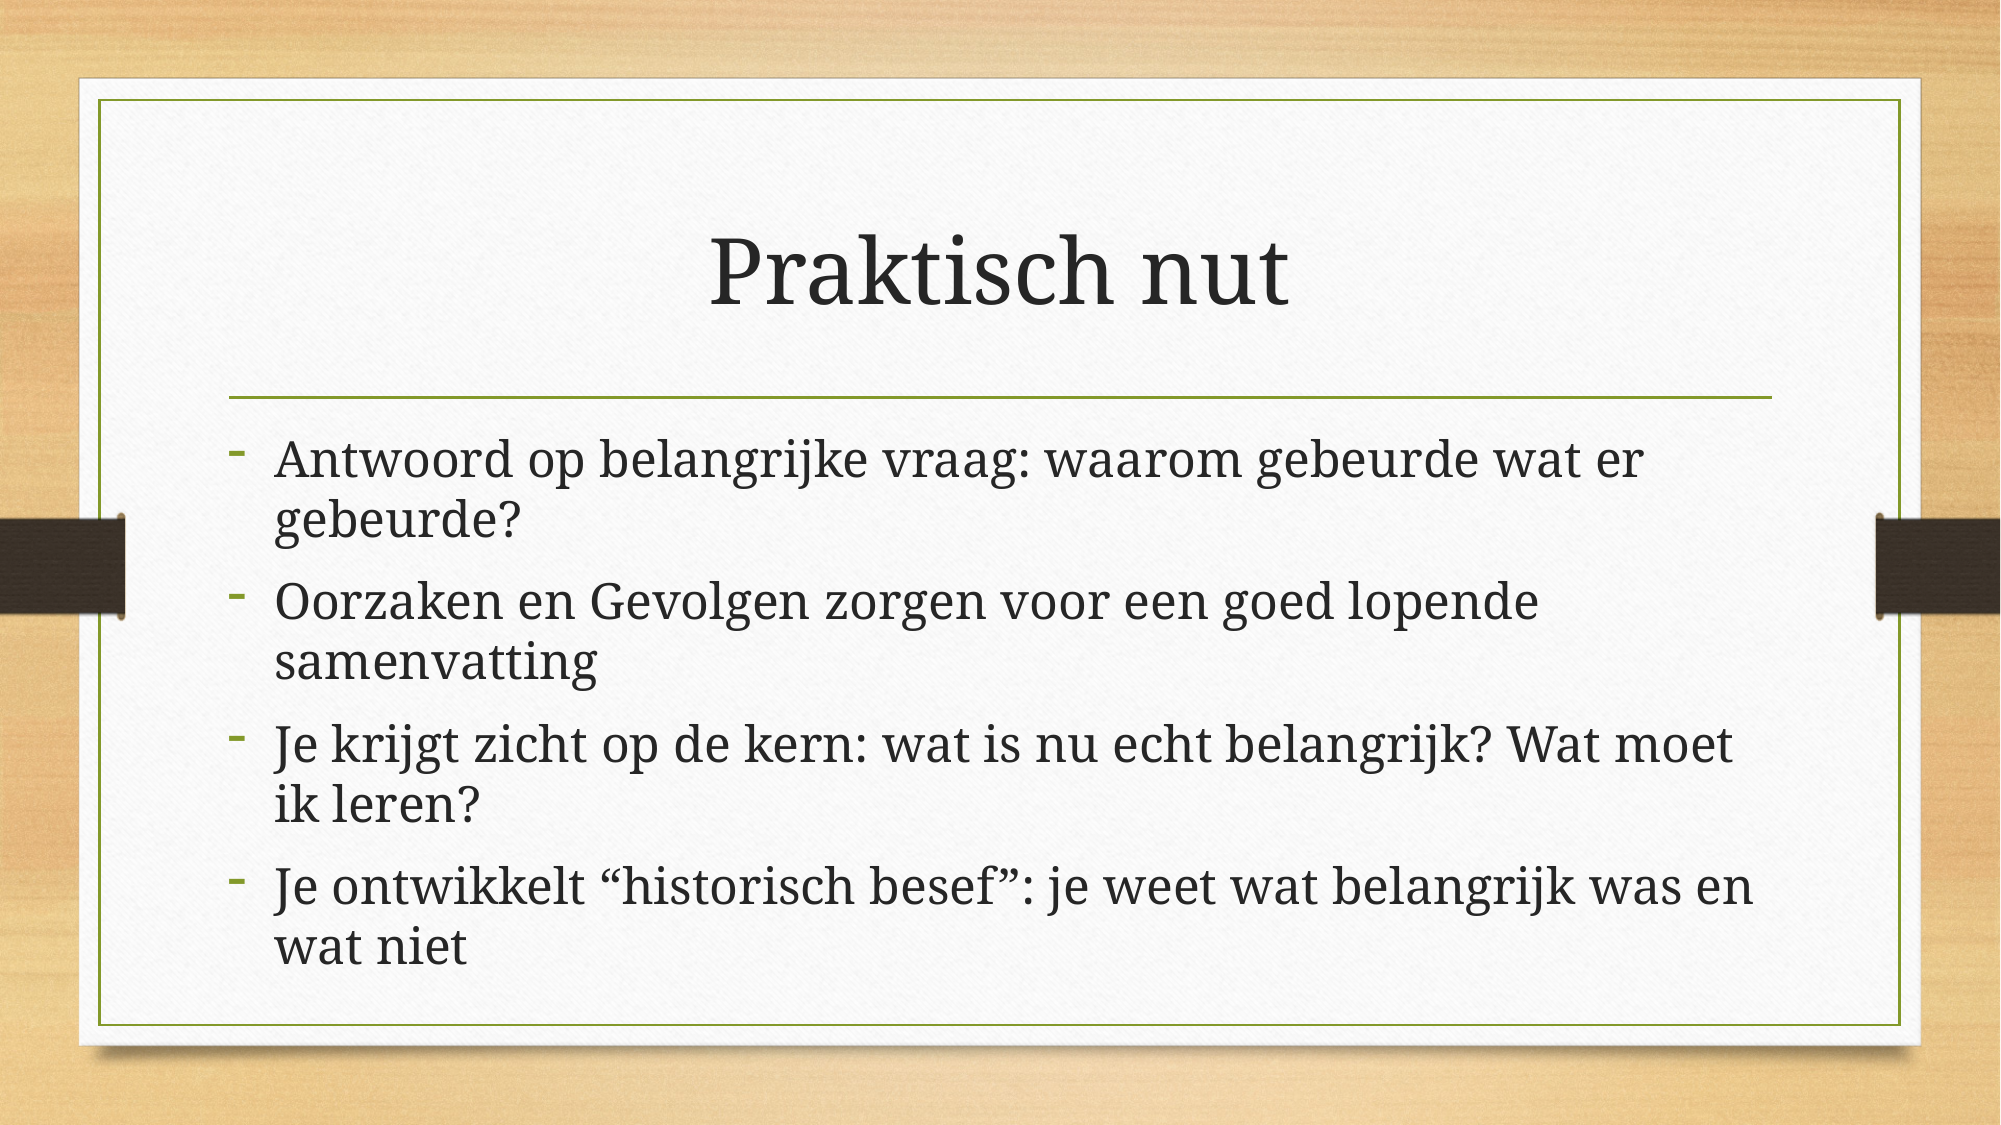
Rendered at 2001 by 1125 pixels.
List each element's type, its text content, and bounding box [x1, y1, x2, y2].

picture [0, 0, 2001, 1125]
title Praktisch nut [212, 161, 1788, 375]
list Antwoord op belangrijke vraag: waarom gebeurde wat er gebeurde? Oorzaken en Gevolgen zorgen voor een goed lopende samenvatting Je krijgt zicht op de kern: wat is nu echt belangrijk? Wat moet ik leren? Je ontwikkelt “historisch besef”: je weet wat belangrijk was en wat niet [212, 419, 1788, 964]
